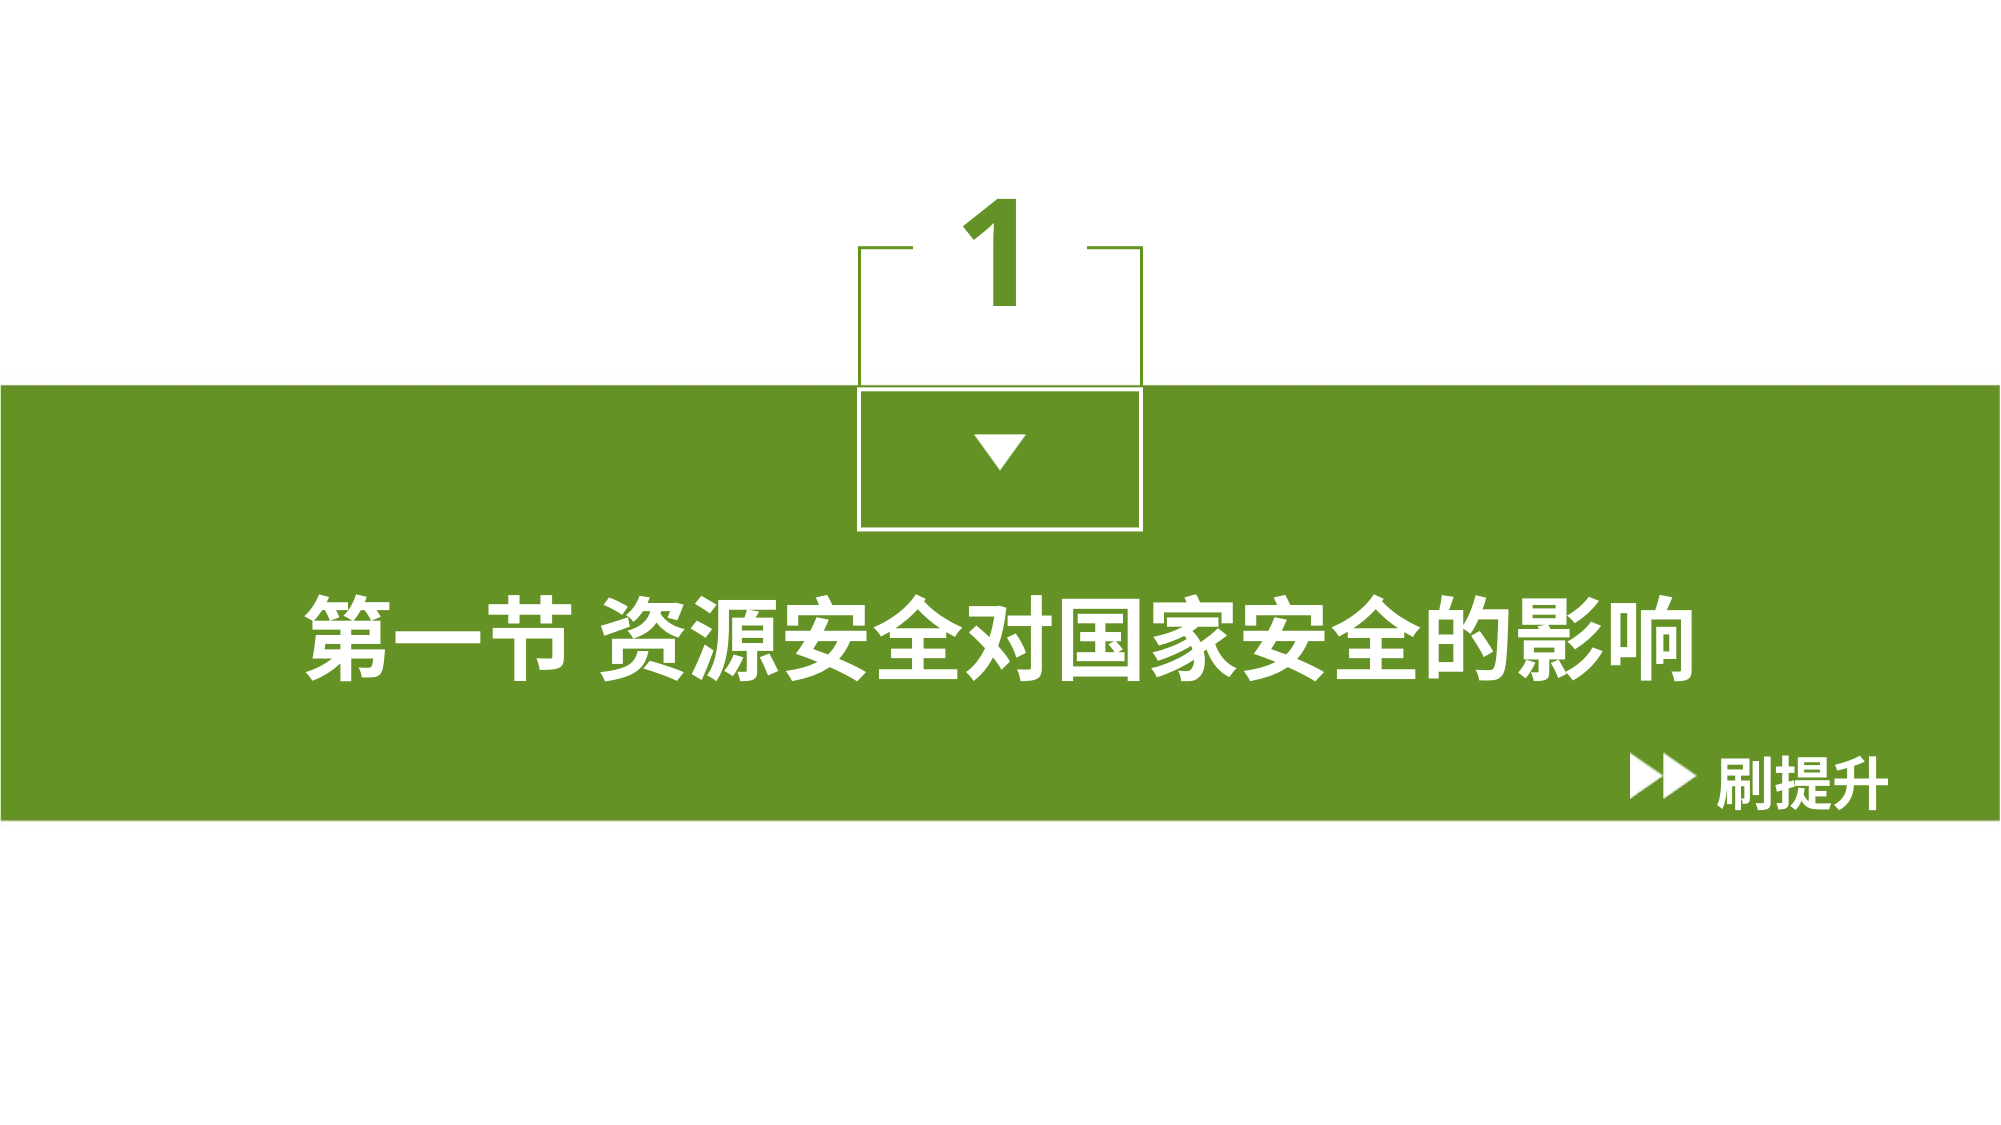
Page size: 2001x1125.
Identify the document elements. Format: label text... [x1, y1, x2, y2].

text_box 第一节 资源安全对国家安全的影响 [0, 572, 2000, 699]
text_box 刷提升 [1715, 718, 1997, 812]
text_box 1 [865, 148, 1130, 345]
picture [0, 0, 2000, 572]
picture [0, 699, 2000, 1125]
